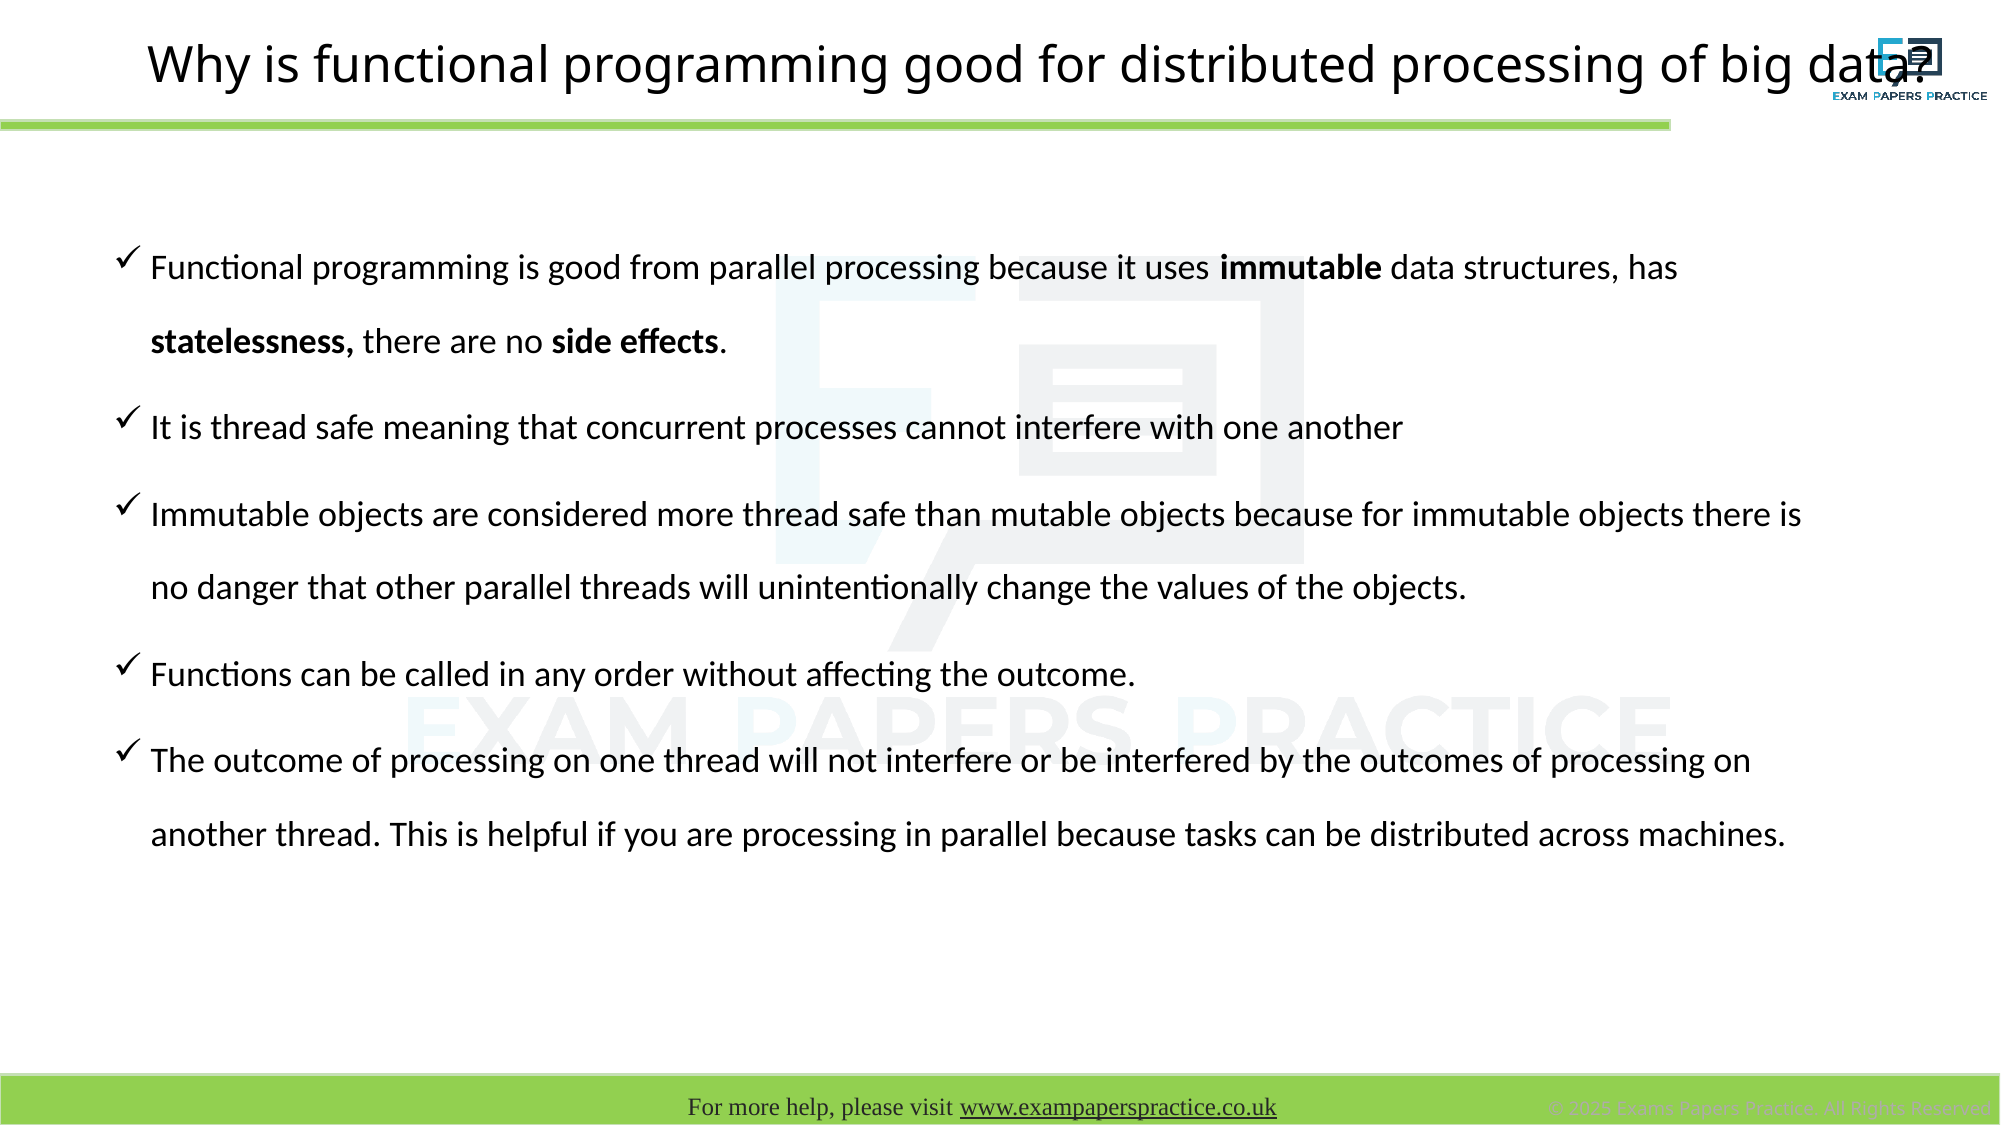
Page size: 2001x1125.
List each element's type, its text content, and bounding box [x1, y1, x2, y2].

list Functional programming is good from parallel processing because it uses immutable data structures, has statelessness, there are no side effects. It is thread safe meaning that concurrent processes cannot interfere with one another Immutable objects are considered more thread safe than mutable objects because for immutable objects there is no danger that other parallel threads will unintentionally change the values of the objects. Functions can be called in any order without affecting the outcome. The outcome of processing on one thread will not interfere or be interfered by the outcomes of processing on another thread. This is helpful if you are processing in parallel because tasks can be distributed across machines. [98, 205, 1824, 920]
title Why is functional programming good for distributed processing of big data? [132, 11, 1976, 122]
